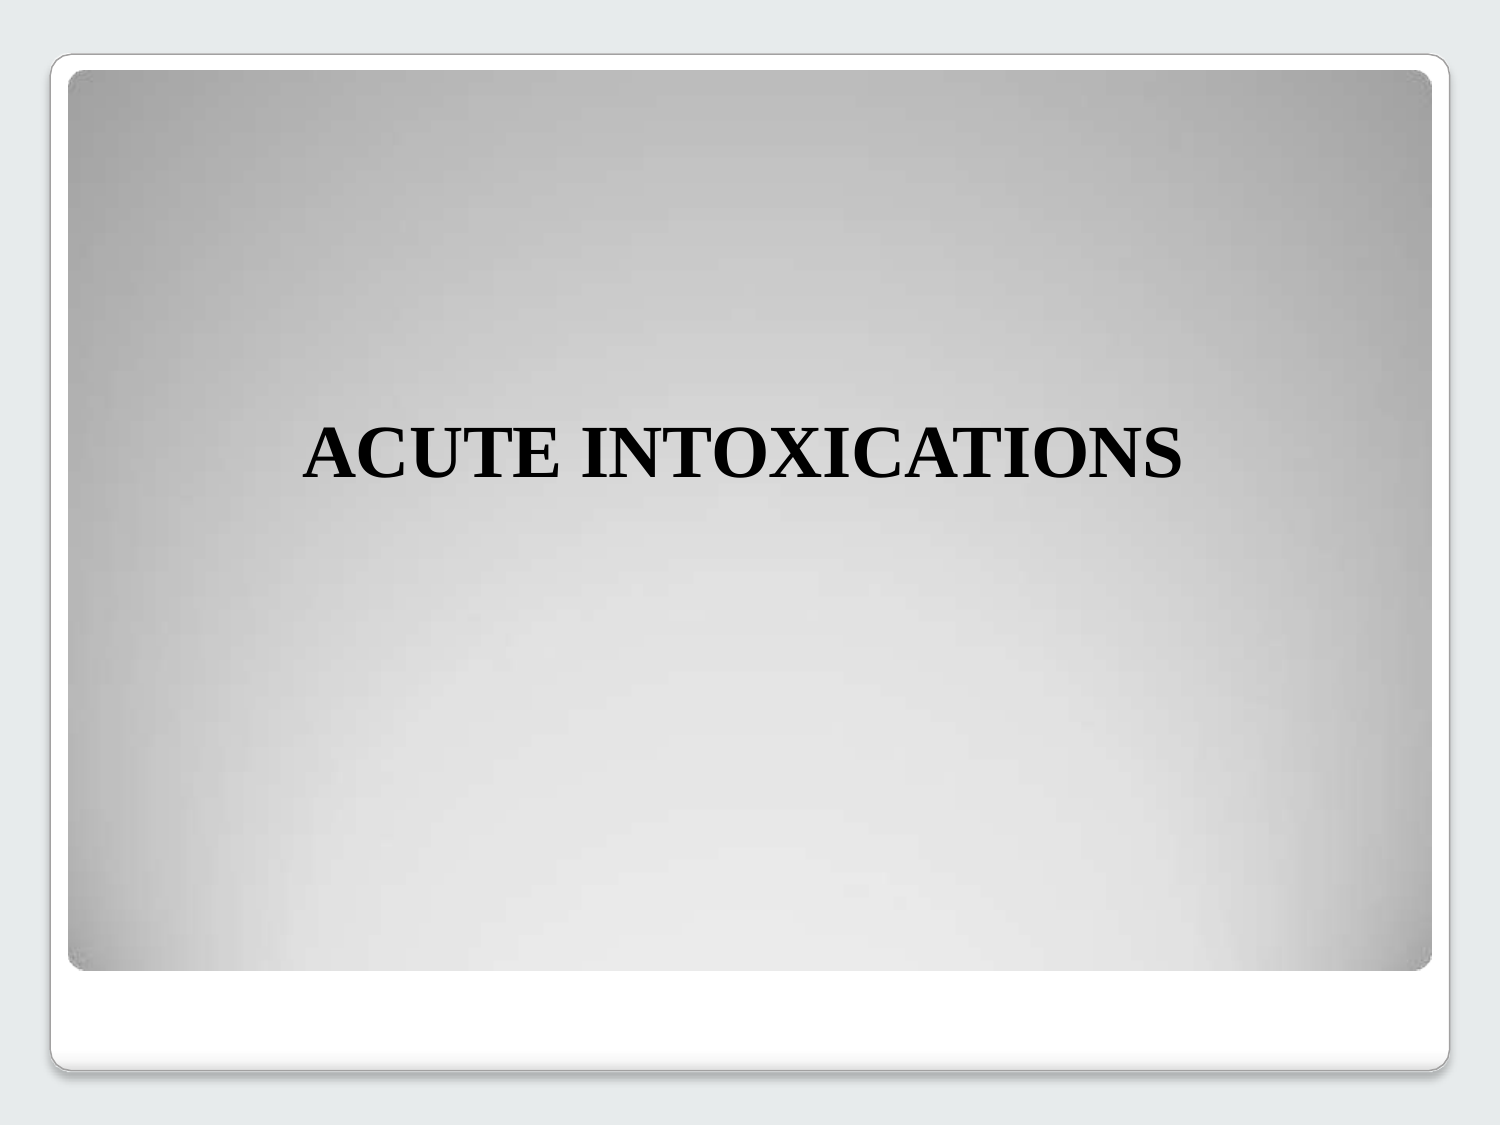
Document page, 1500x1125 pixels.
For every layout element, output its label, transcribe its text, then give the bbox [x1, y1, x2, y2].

title ACUTE INTOXICATIONS [300, 399, 1343, 590]
picture [36, 46, 1464, 1094]
